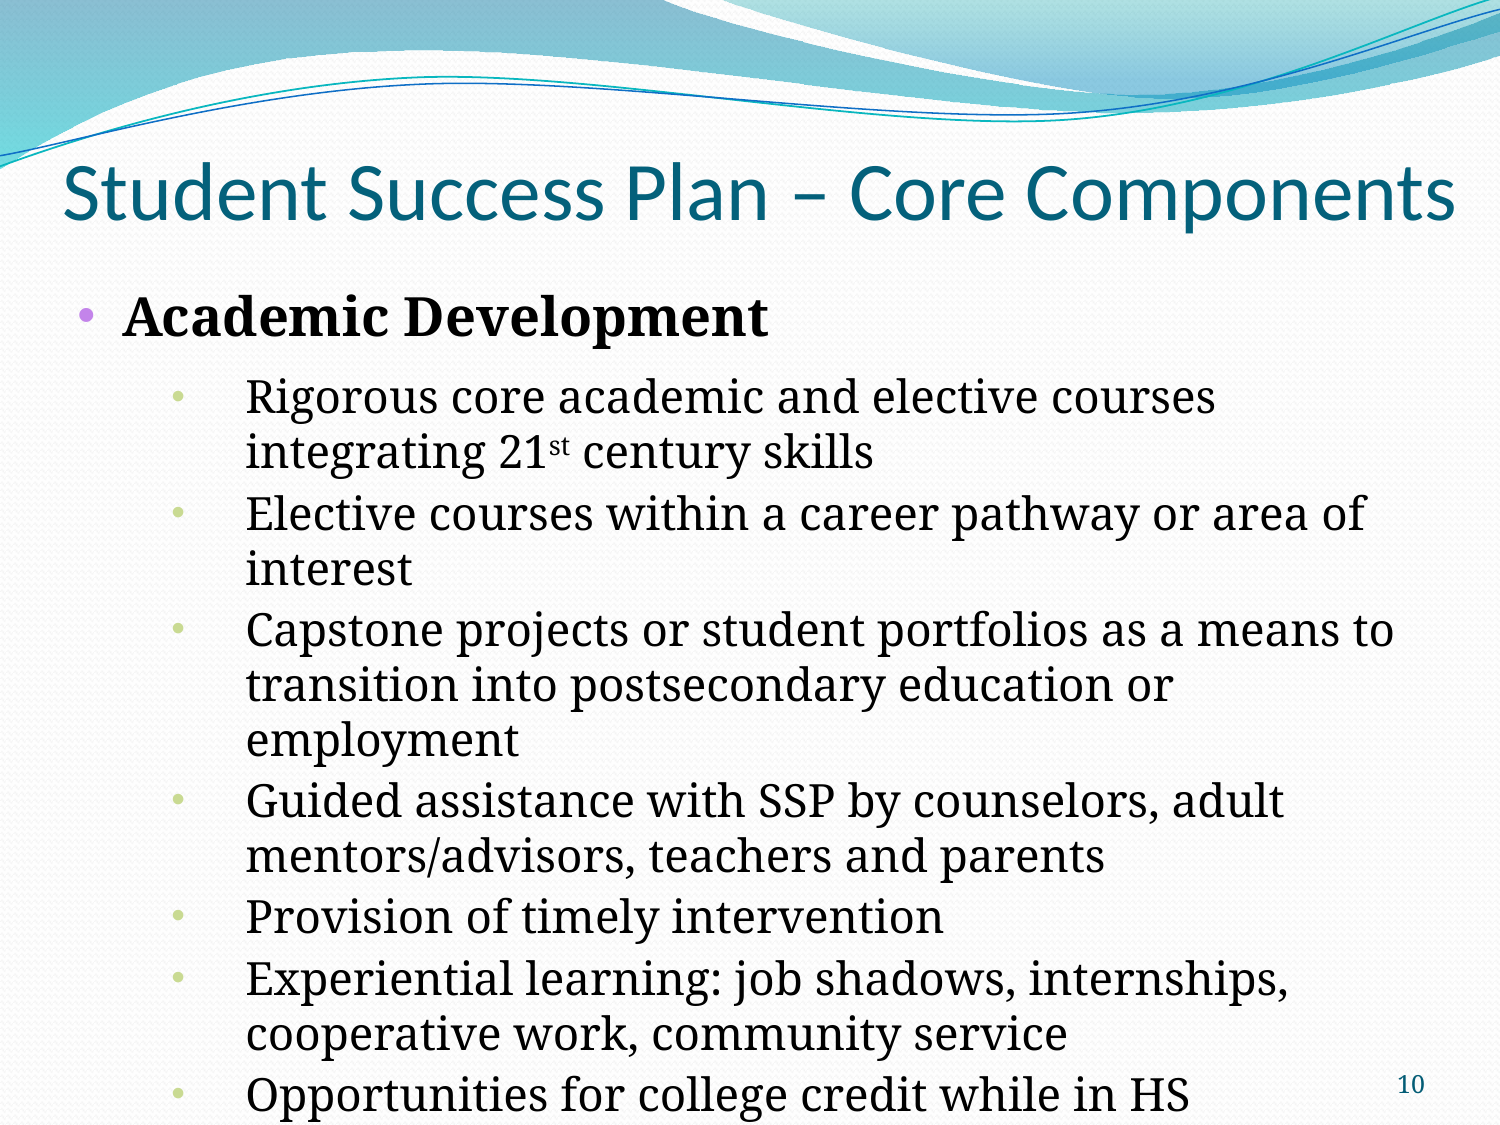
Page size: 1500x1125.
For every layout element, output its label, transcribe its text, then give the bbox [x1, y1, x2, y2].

title Student Success Plan – Core Components [62, 75, 1475, 238]
slide_number 10 [1299, 1042, 1425, 1103]
list Academic Development Rigorous core academic and elective courses integrating 21st century skills Elective courses within a career pathway or area of interest Capstone projects or student portfolios as a means to transition into postsecondary education or employment Guided assistance with SSP by counselors, adult mentors/advisors, teachers and parents Provision of timely intervention Experiential learning: job shadows, internships, cooperative work, community service Opportunities for college credit while in HS [62, 275, 1463, 1125]
